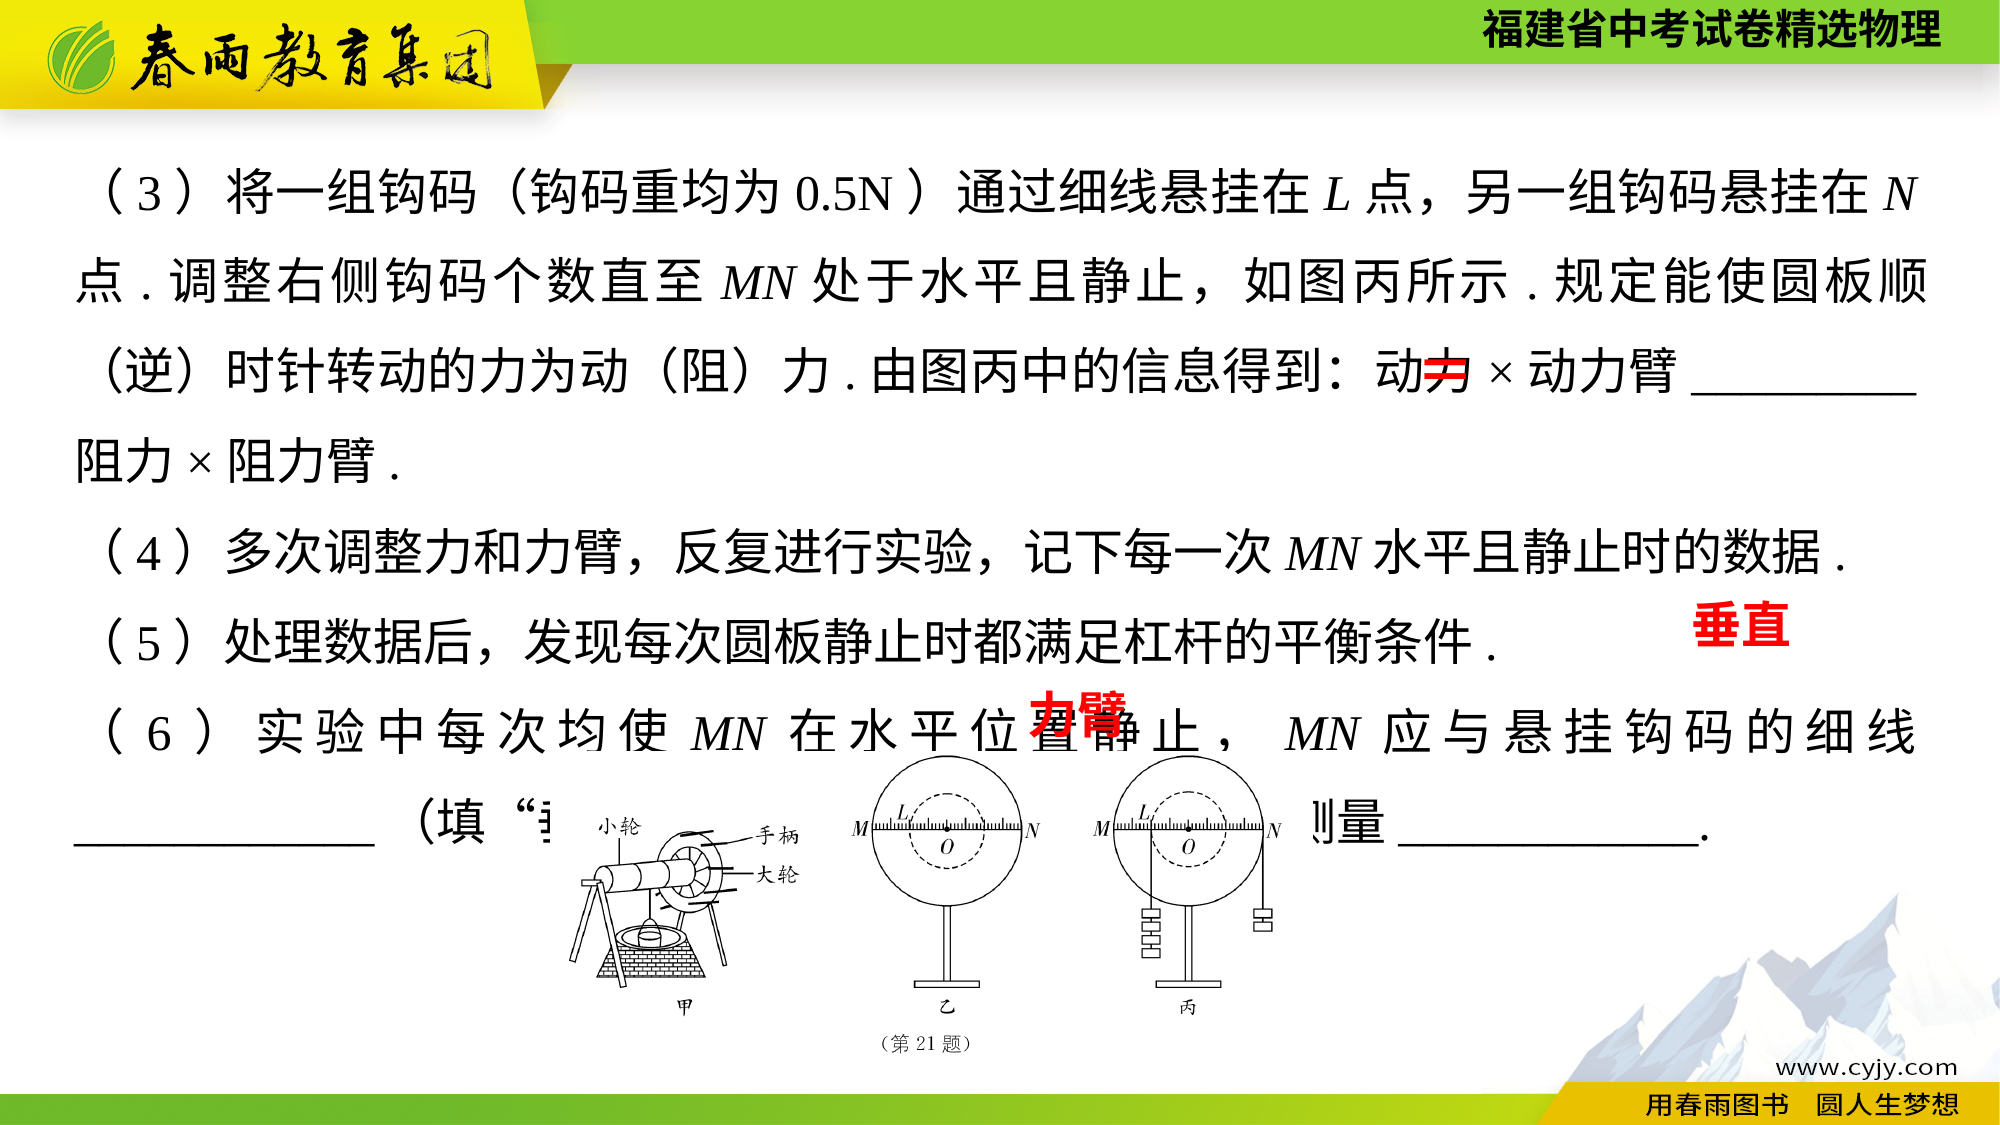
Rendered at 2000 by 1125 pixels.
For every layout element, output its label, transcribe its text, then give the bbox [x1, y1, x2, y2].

text_box 垂直 [1627, 586, 1807, 661]
text_box 力臂 [1012, 675, 1193, 749]
list （3）将一组钩码（钩码重均为0.5N）通过细线悬挂在L点，另一组钩码悬挂在N点.调整右侧钩码个数直至MN处于水平且静止，如图丙所示.规定能使圆板顺（逆）时针转动的力为动（阻）力.由图丙中的信息得到：动力×动力臂_________阻力×阻力臂. （4）多次调整力和力臂，反复进行实验，记下每一次MN水平且静止时的数据. （5）处理数据后，发现每次圆板静止时都满足杠杆的平衡条件. （6）实验中每次均使MN在水平位置静止，MN应与悬挂钩码的细线____________（填“垂直”或“平行”）；目的是便于测量____________. [59, 122, 1944, 774]
picture [0, 0, 2000, 1125]
text_box ＝ [1402, 326, 1491, 411]
